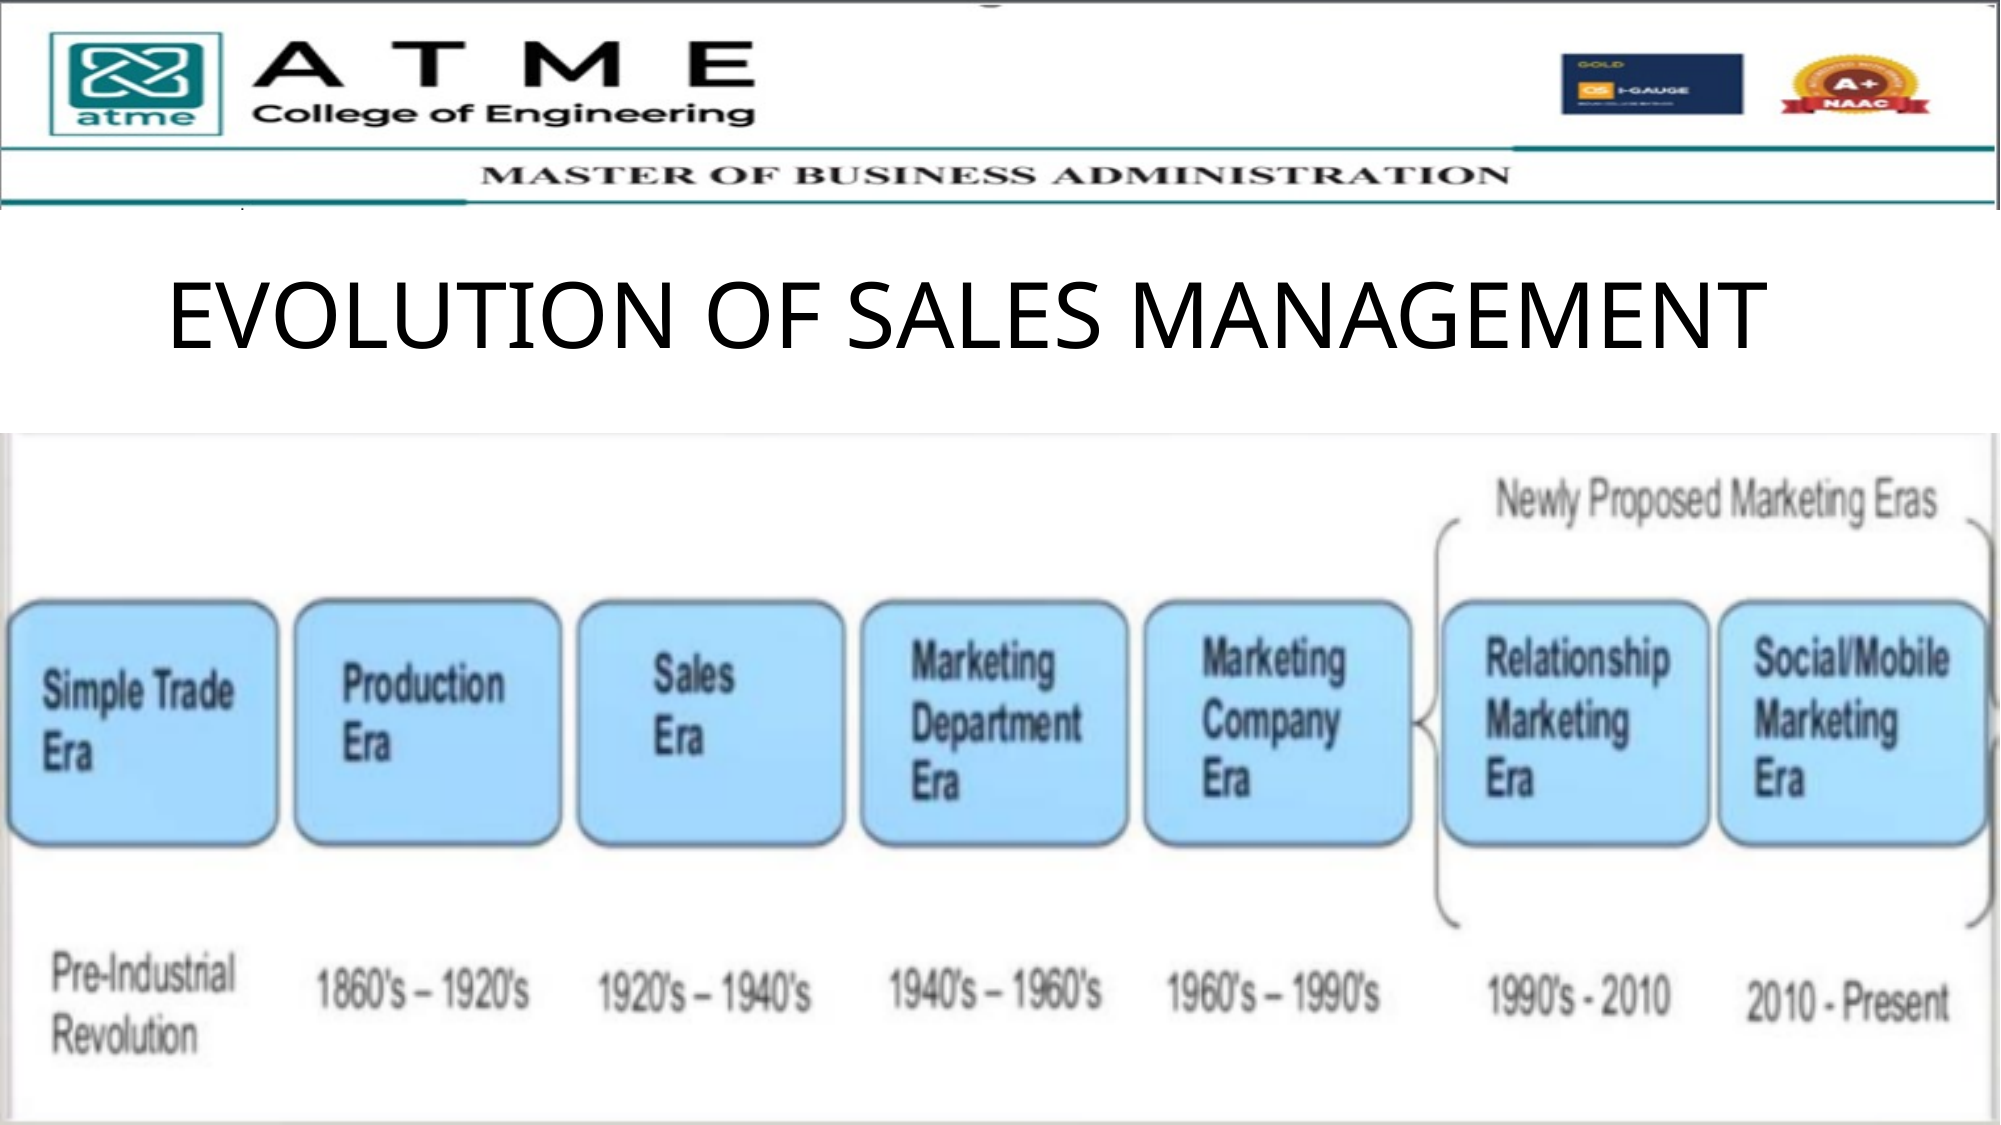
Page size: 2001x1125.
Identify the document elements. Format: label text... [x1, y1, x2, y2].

title EVOLUTION OF SALES MANAGEMENT [150, 204, 1875, 432]
picture [0, 0, 2000, 210]
picture [0, 432, 2000, 1125]
